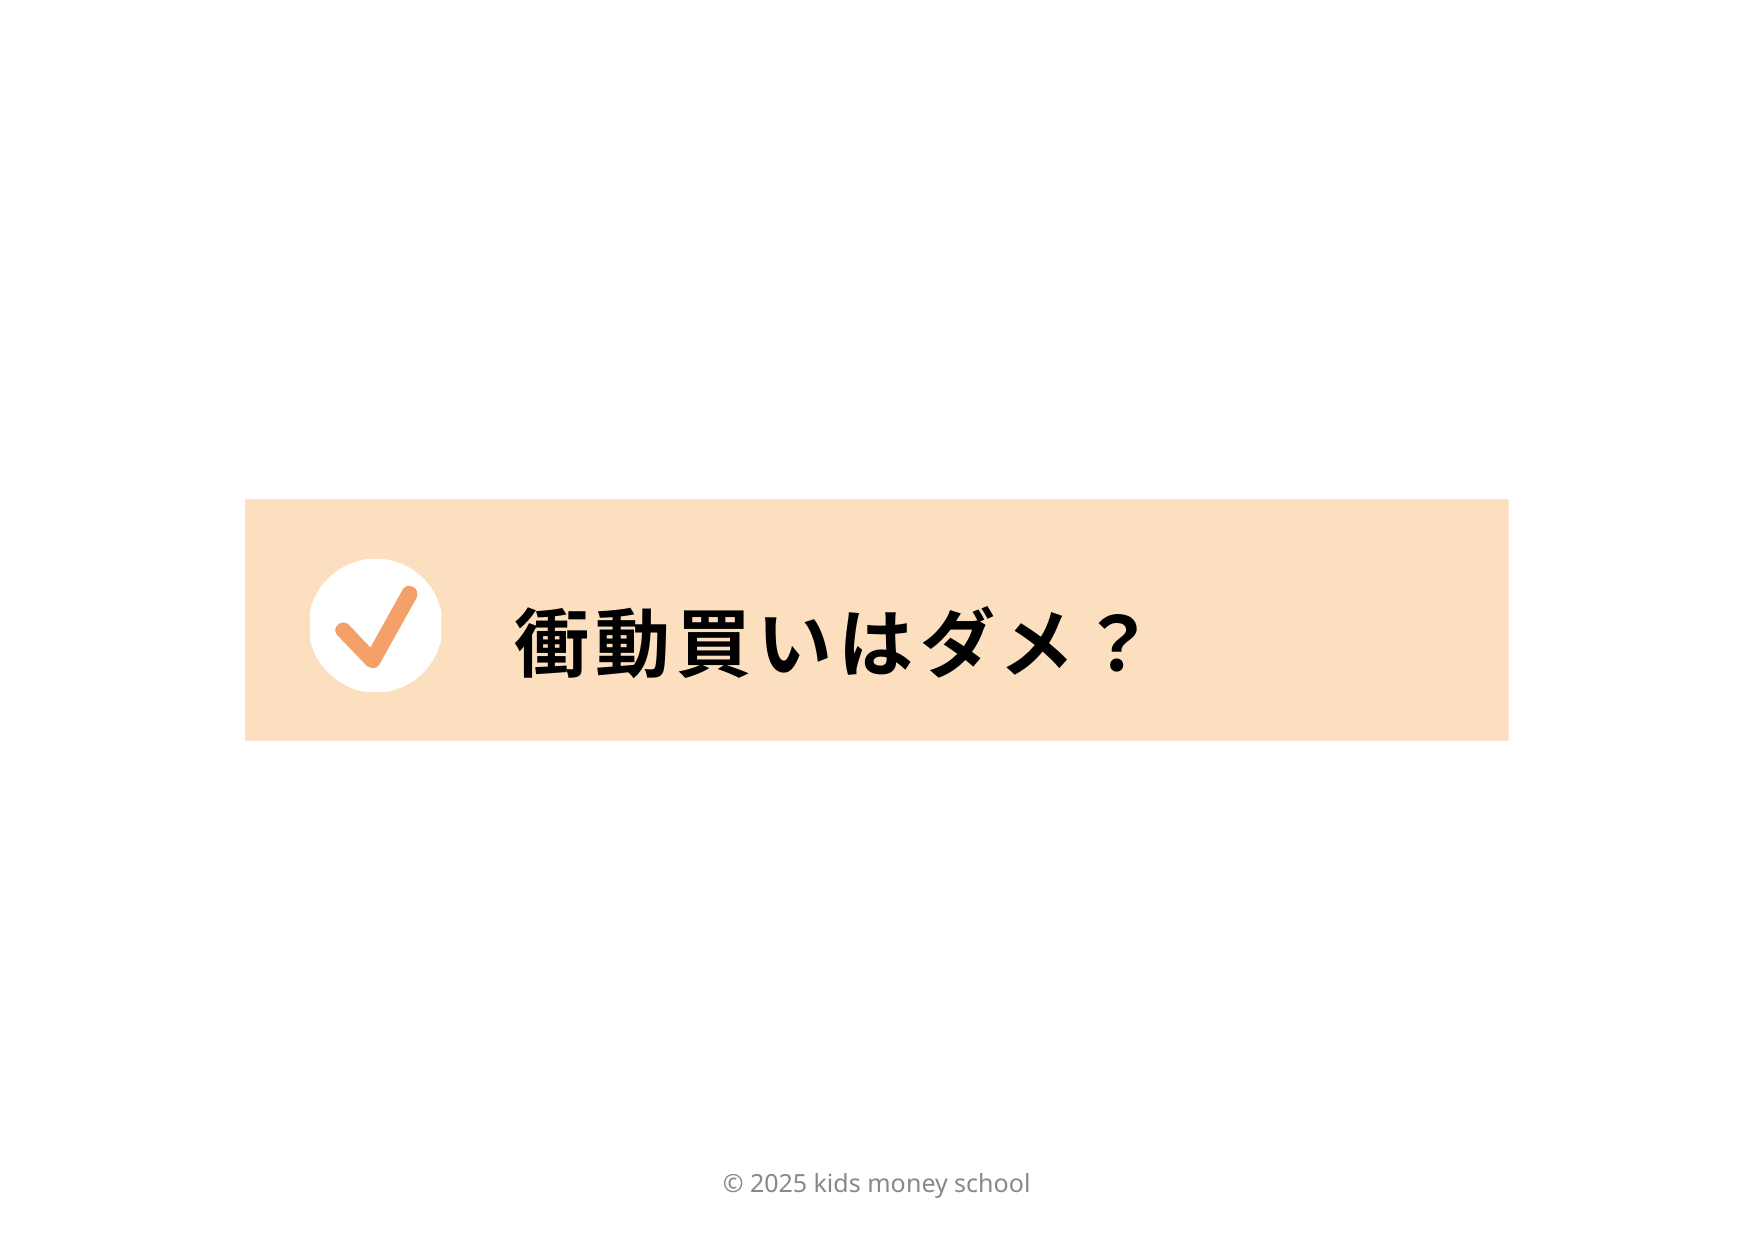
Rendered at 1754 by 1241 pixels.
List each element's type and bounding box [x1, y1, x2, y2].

text_box [244, 499, 1509, 741]
